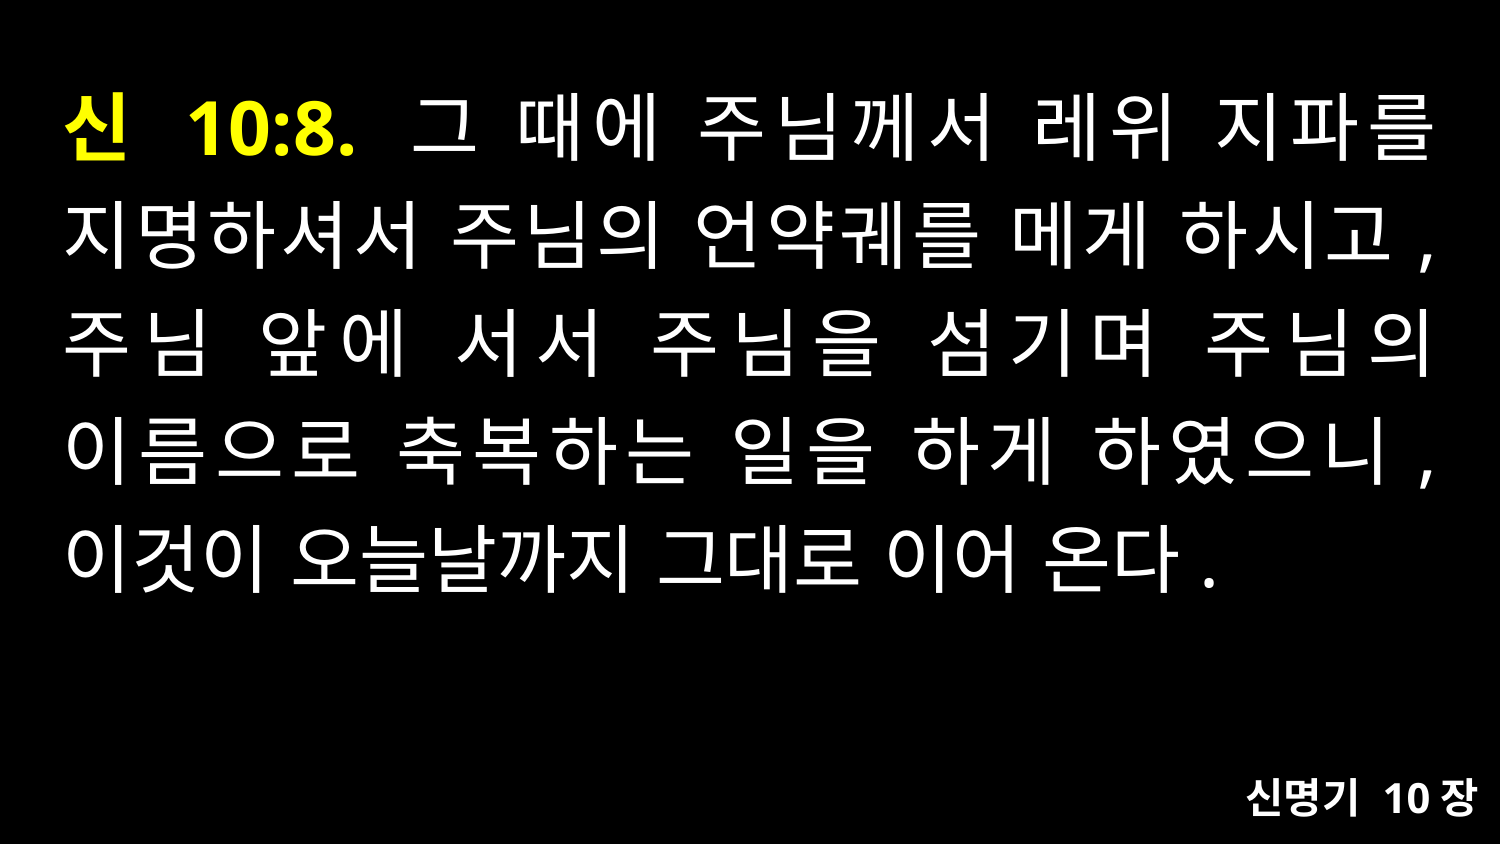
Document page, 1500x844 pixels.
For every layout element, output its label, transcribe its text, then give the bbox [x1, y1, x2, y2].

subtitle 신명기 10장 [916, 770, 1500, 844]
title 신 10:8. 그 때에 주님께서 레위 지파를 지명하셔서 주님의 언약궤를 메게 하시고, 주님 앞에 서서 주님을 섬기며 주님의 이름으로 축복하는 일을 하게 하였으니, 이것이 오늘날까지 그대로 이어 온다. [0, 0, 1500, 844]
